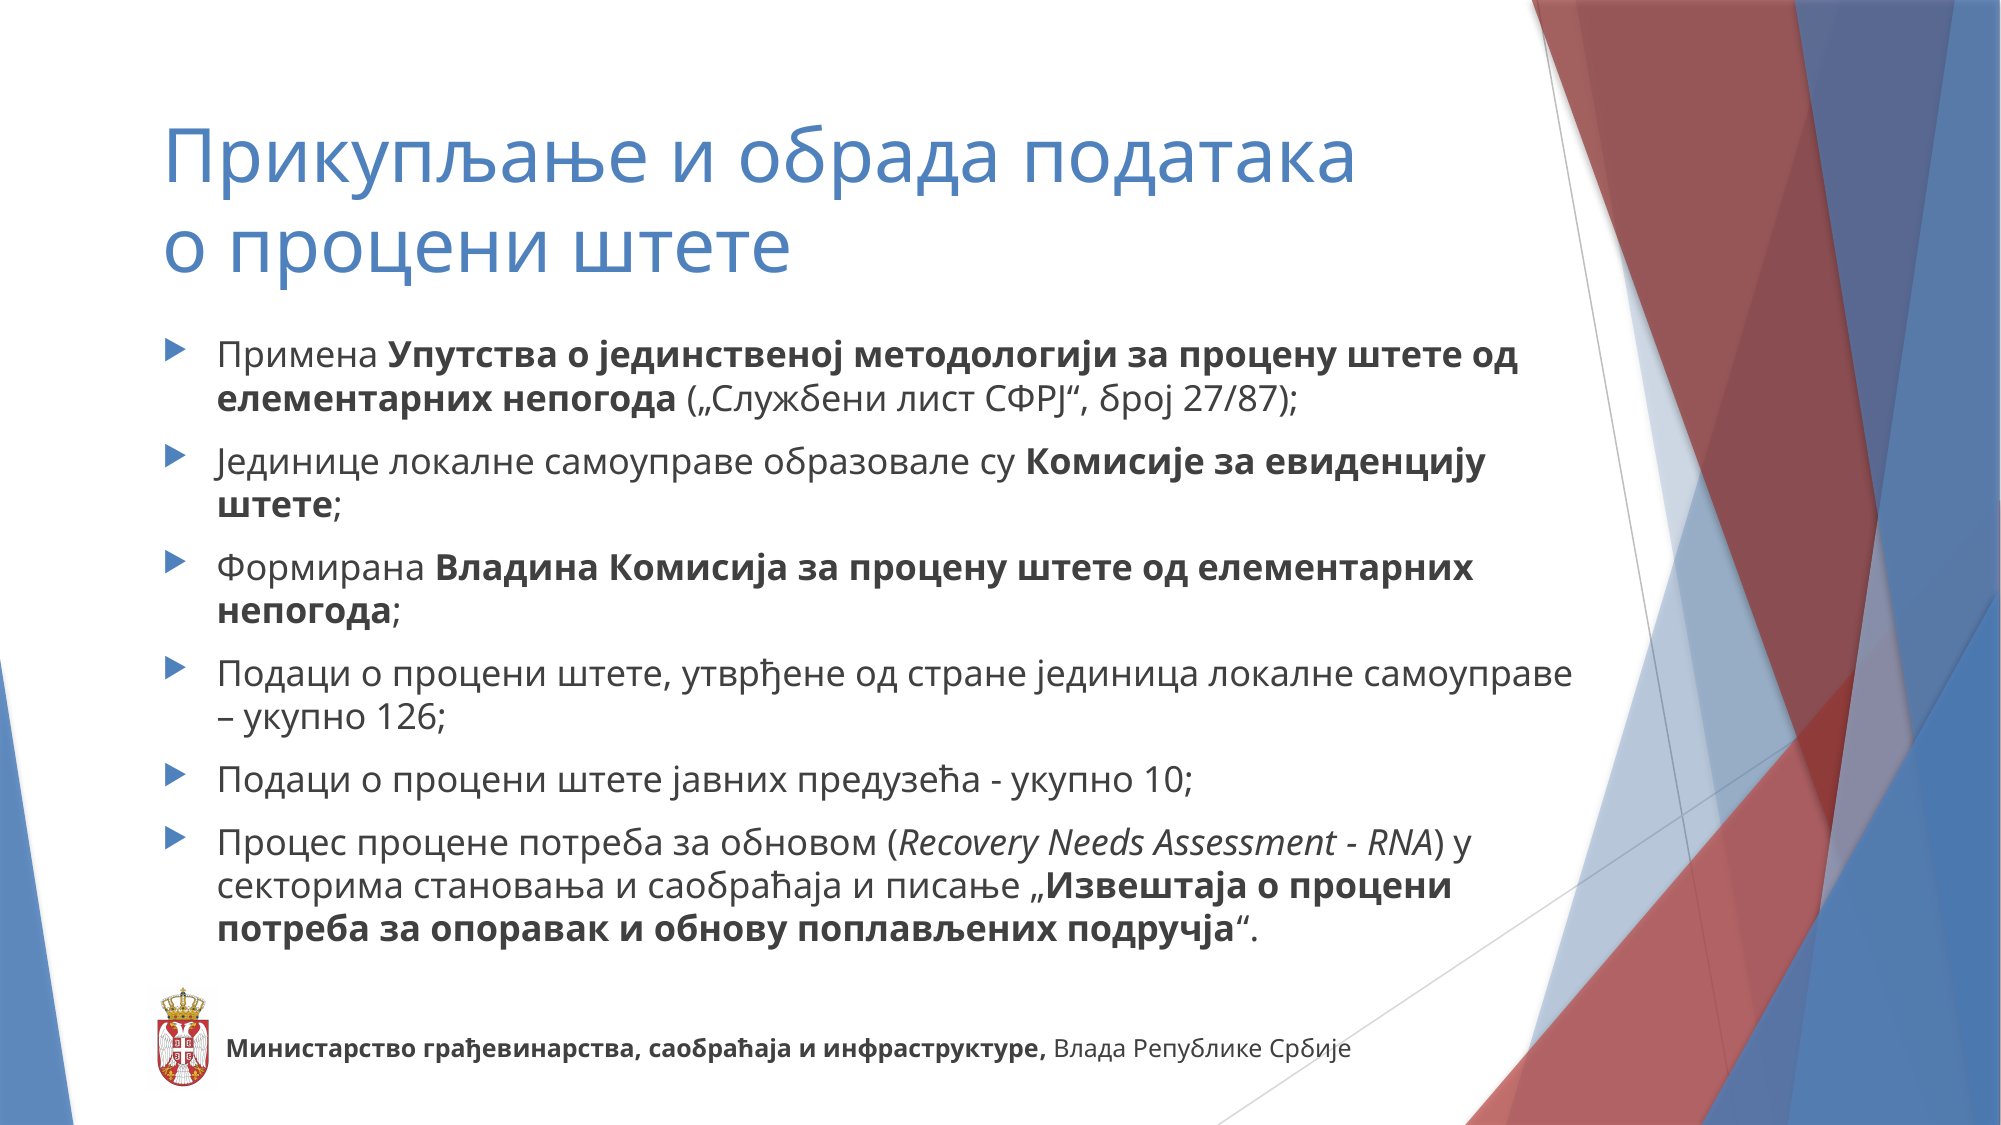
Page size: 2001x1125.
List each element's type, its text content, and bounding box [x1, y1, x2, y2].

text_box Министарство грађевинарства, саобраћаја и инфраструктуре, Влада Републике Србије [210, 1025, 1387, 1105]
title Прикупљање и обрада података о процени штете [147, 99, 1558, 317]
picture [147, 986, 219, 1091]
list Примена Упутства о јединственој методологији за процену штете од елементарних непогода („Службени лист СФРЈ“, број 27/87); Јединице локалне самоуправе образовале су Комисије за евиденцију штете; Формирана Владина Комисија за процену штете од елементарних непогода; Подаци о процени штете, утврђене од стране јединица локалне самоуправе – укупно 126; Подаци о процени штете јавних предузећа - укупно 10; Процес процене потреба за обновом (Recovery Needs Assessment - RNA) у секторима становања и саобраћаја и писање „Извештаја о процени потреба за опоравак и обнову поплављених подручја“. [147, 324, 1616, 962]
